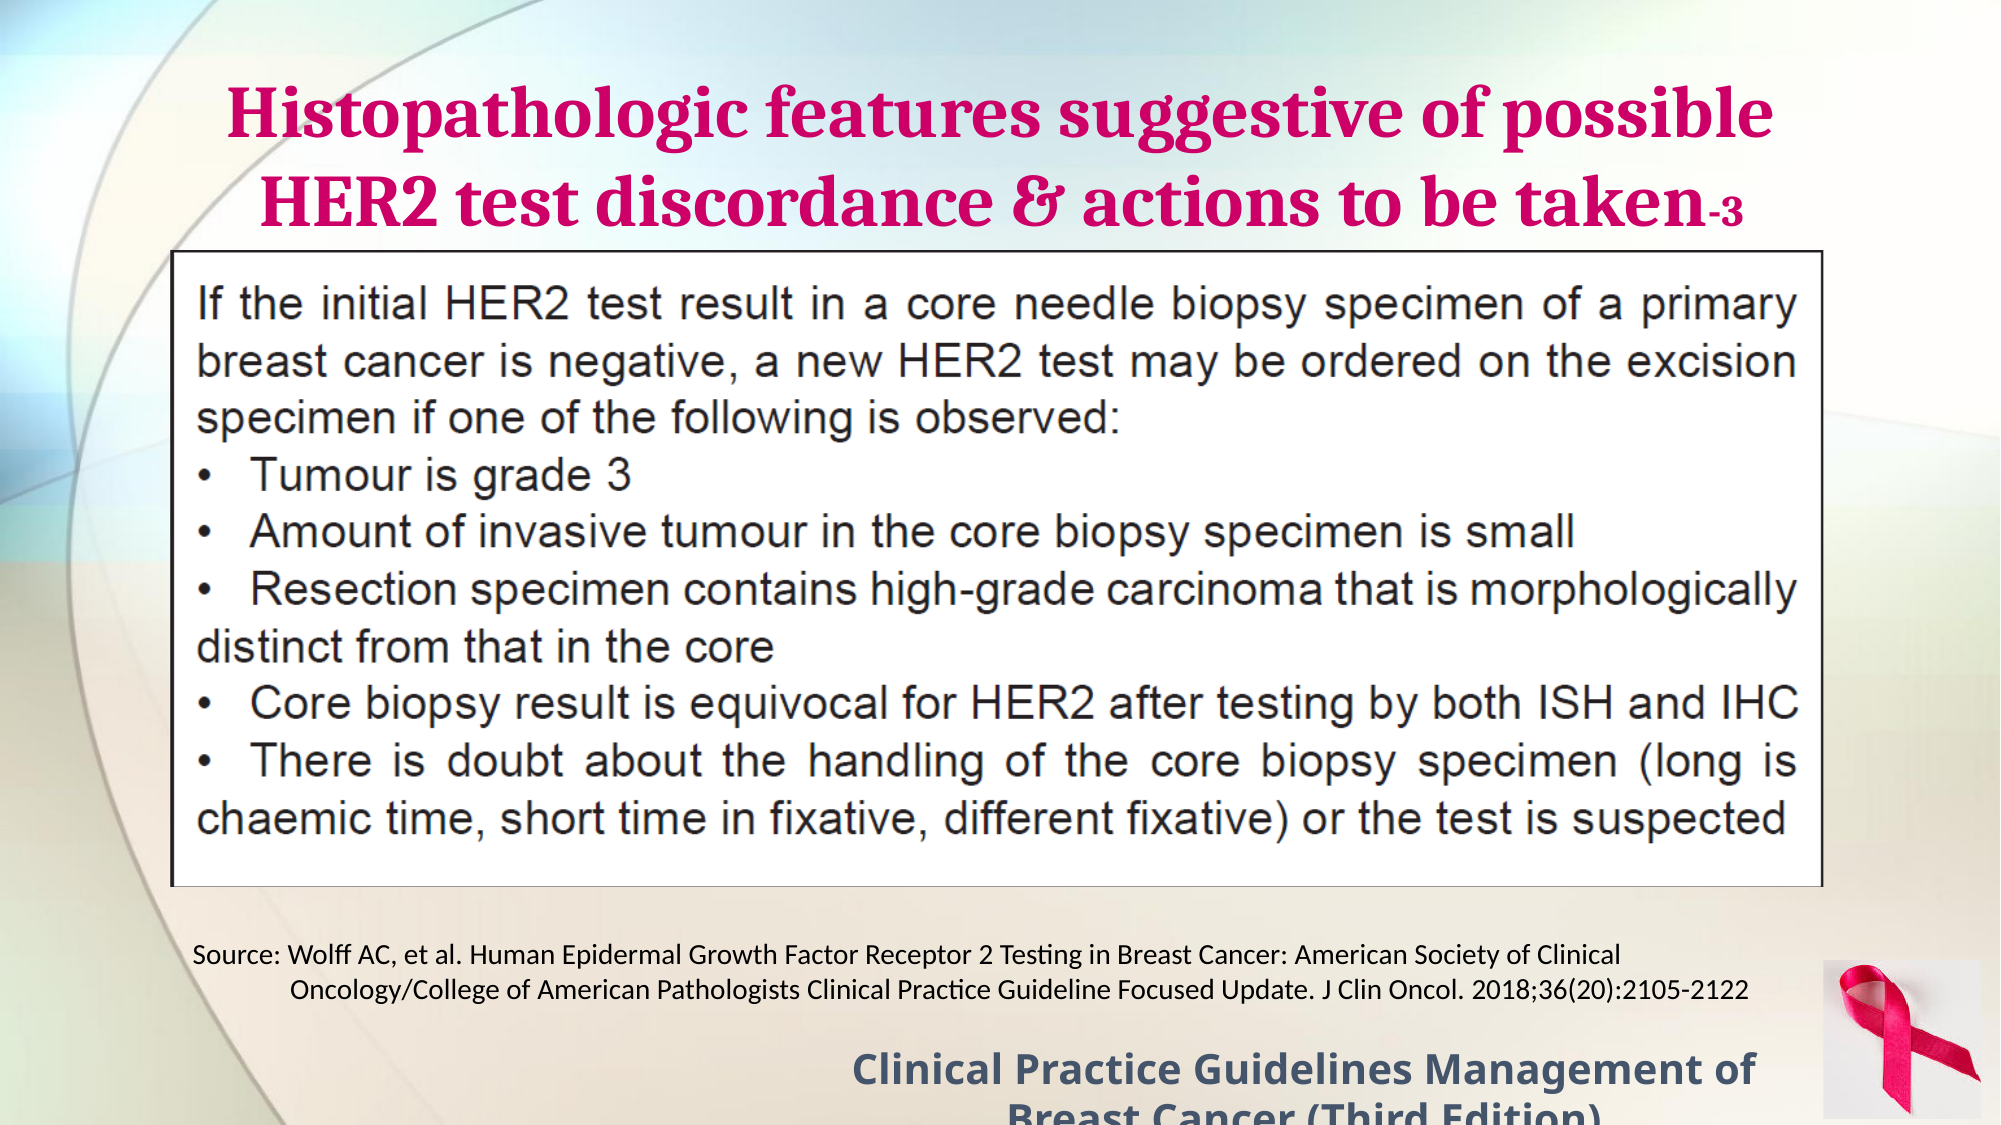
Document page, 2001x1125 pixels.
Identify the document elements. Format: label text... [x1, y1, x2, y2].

text_box Histopathologic features suggestive of possible HER2 test discordance & actions to be taken-3 [207, 41, 1796, 238]
picture [0, 0, 2001, 1125]
text_box Clinical Practice Guidelines Management of Breast Cancer (Third Edition) [788, 1035, 1820, 1125]
text_box Source: Wolff AC, et al. Human Epidermal Growth Factor Receptor 2 Testing in Breast Cancer: American Society of Clinical Oncology/College of American Pathologists Clinical Practice Guideline Focused Update. J Clin Oncol. 2018;36(20):2105-2122 [171, 927, 1824, 1022]
